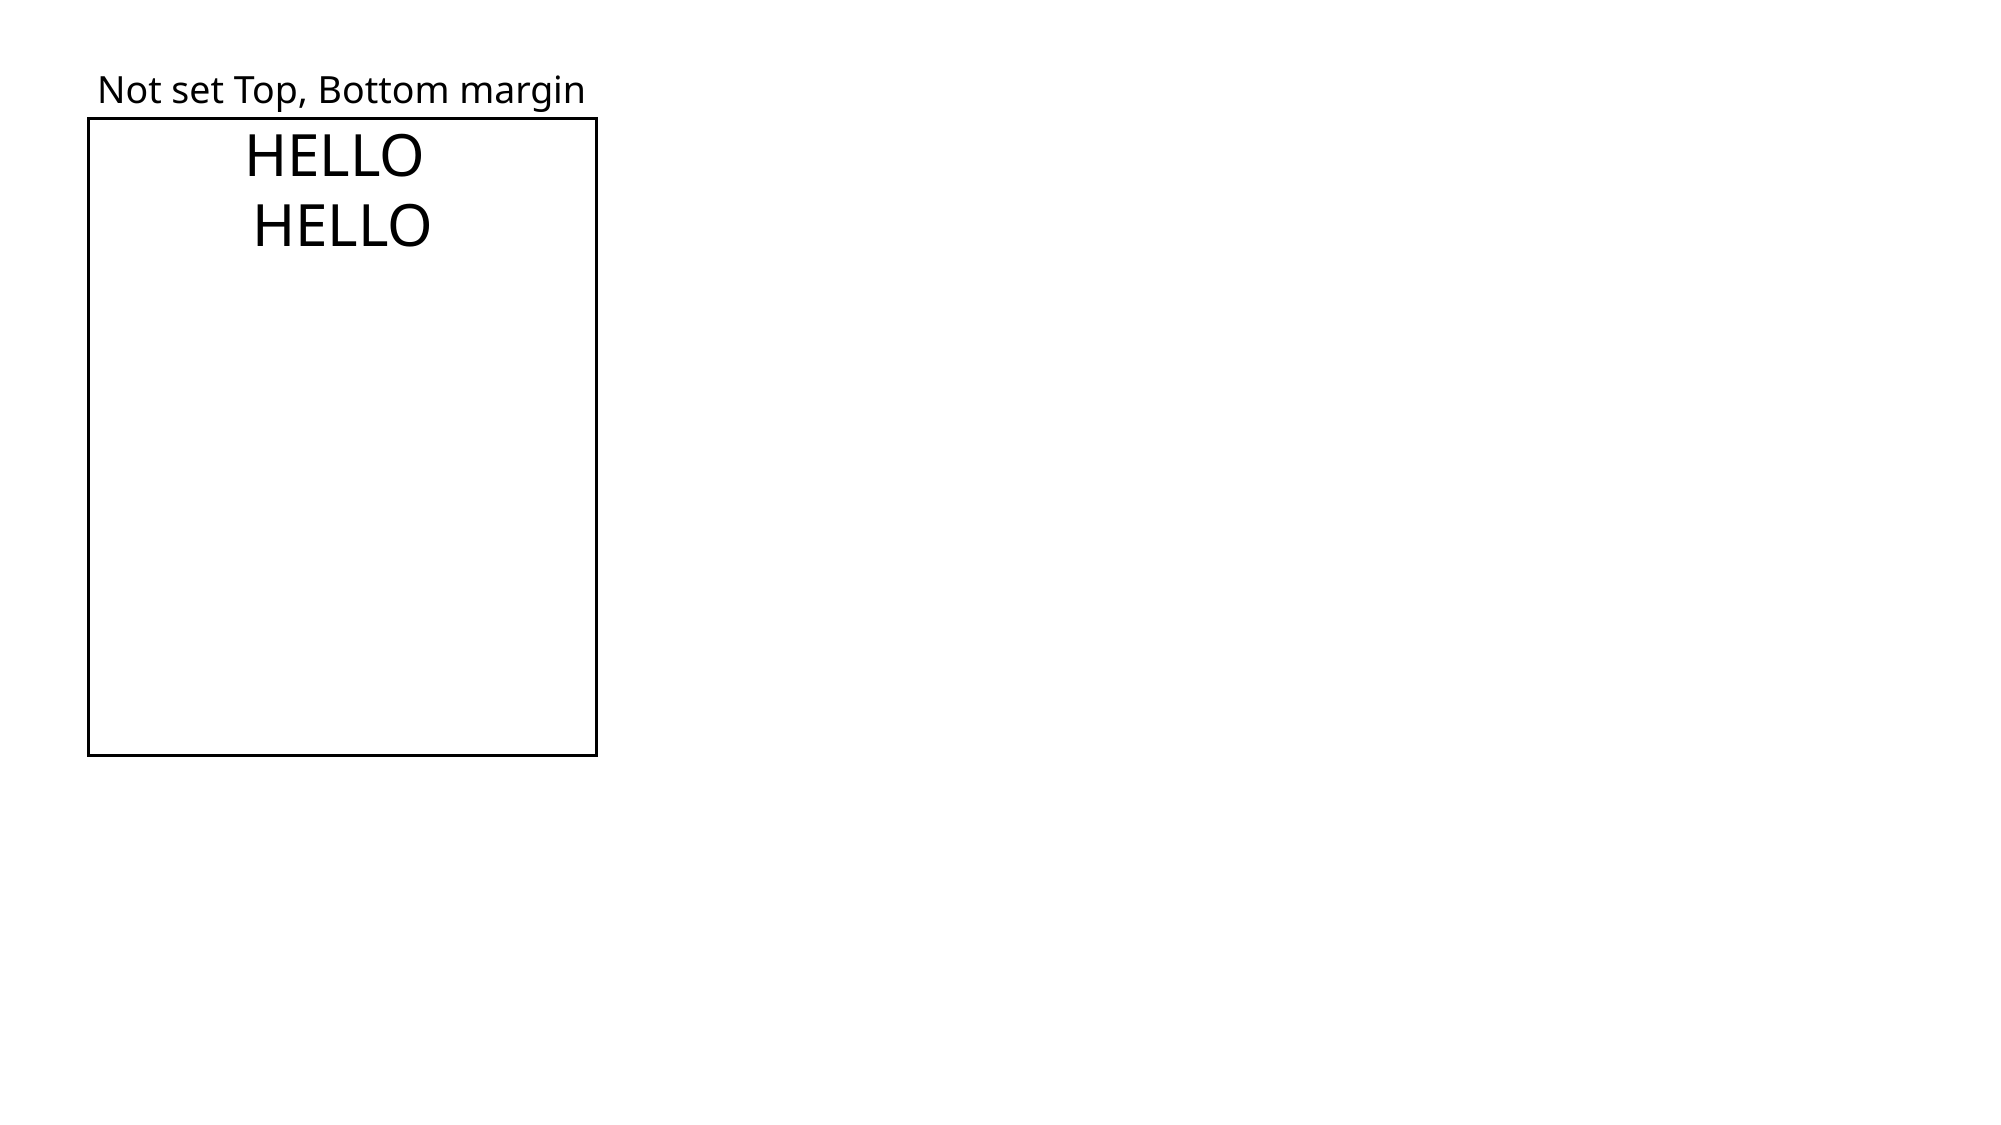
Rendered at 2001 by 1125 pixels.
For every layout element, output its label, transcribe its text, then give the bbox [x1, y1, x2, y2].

text_box Not set Top, Bottom margin [59, 58, 625, 119]
list HELLO HELLO [87, 119, 598, 757]
